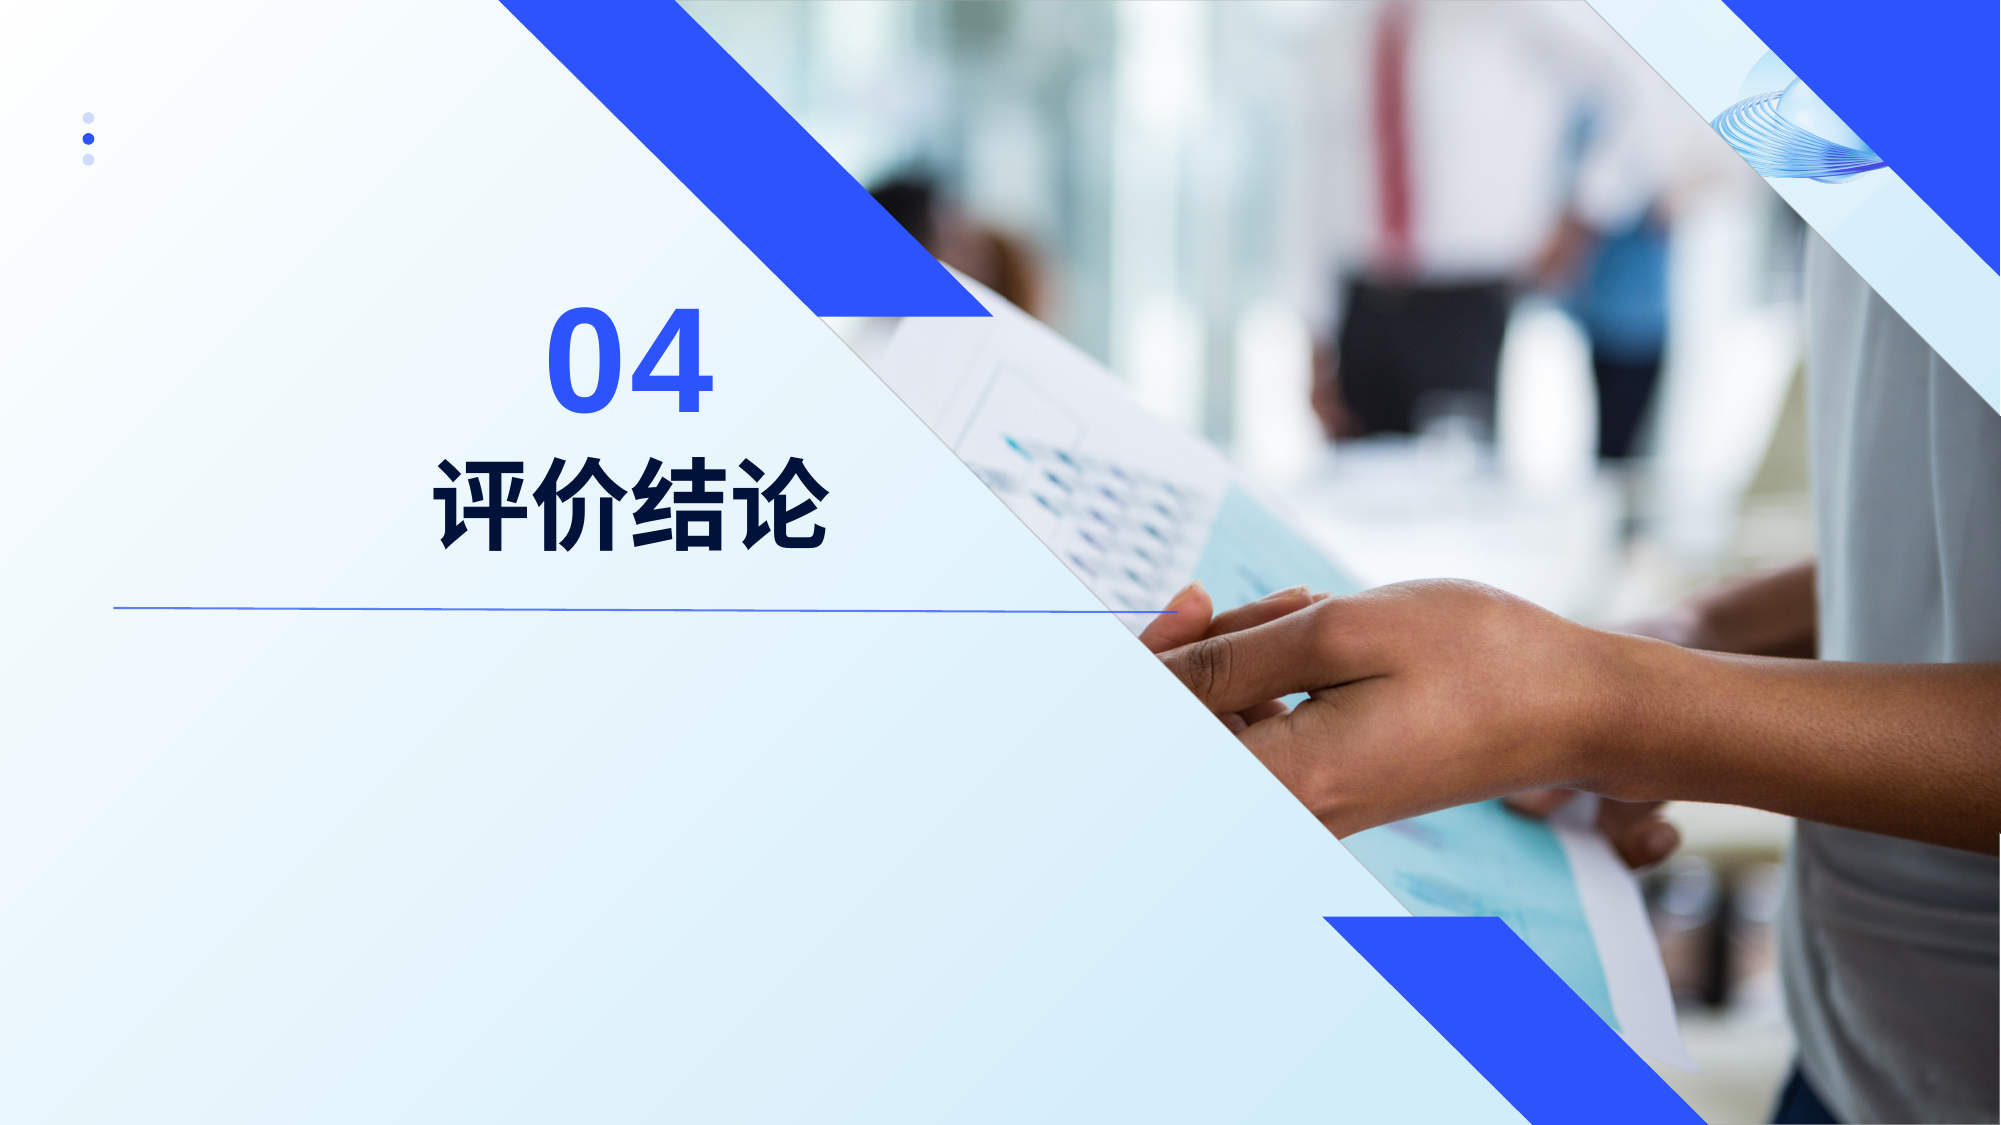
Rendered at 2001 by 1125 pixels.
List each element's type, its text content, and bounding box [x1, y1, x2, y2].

picture [508, 0, 2001, 1125]
title 04 评价结论 [113, 405, 508, 563]
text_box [113, 607, 1178, 613]
